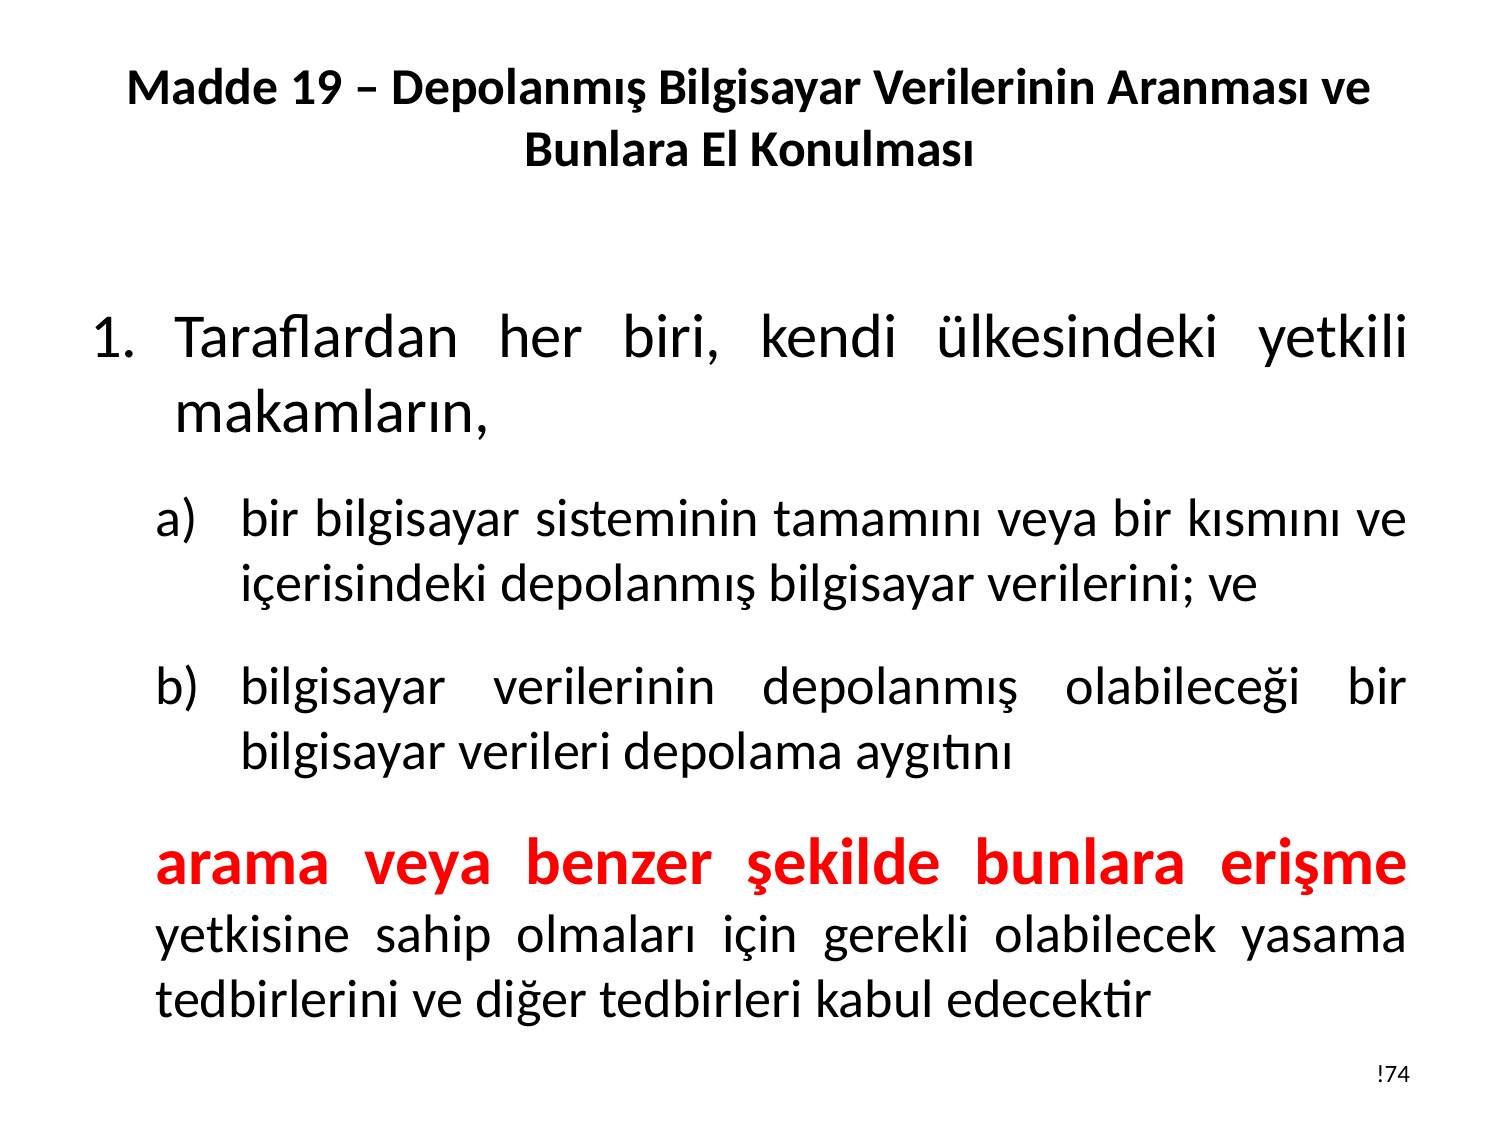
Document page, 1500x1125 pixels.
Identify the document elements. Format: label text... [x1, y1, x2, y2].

list Taraflardan her biri, kendi ülkesindeki yetkili makamların, bir bilgisayar sisteminin tamamını veya bir kısmını ve içerisindeki depolanmış bilgisayar verilerini; ve bilgisayar verilerinin depolanmış olabileceği bir bilgisayar verileri depolama aygıtını arama veya benzer şekilde bunlara erişme yetkisine sahip olmaları için gerekli olabilecek yasama tedbirlerini ve diğer tedbirleri kabul edecektir [74, 287, 1426, 1043]
title Madde 19 – Depolanmış Bilgisayar Verilerinin Aranması ve Bunlara El Konulması [74, 44, 1426, 185]
slide_number !74 [1074, 1042, 1425, 1103]
